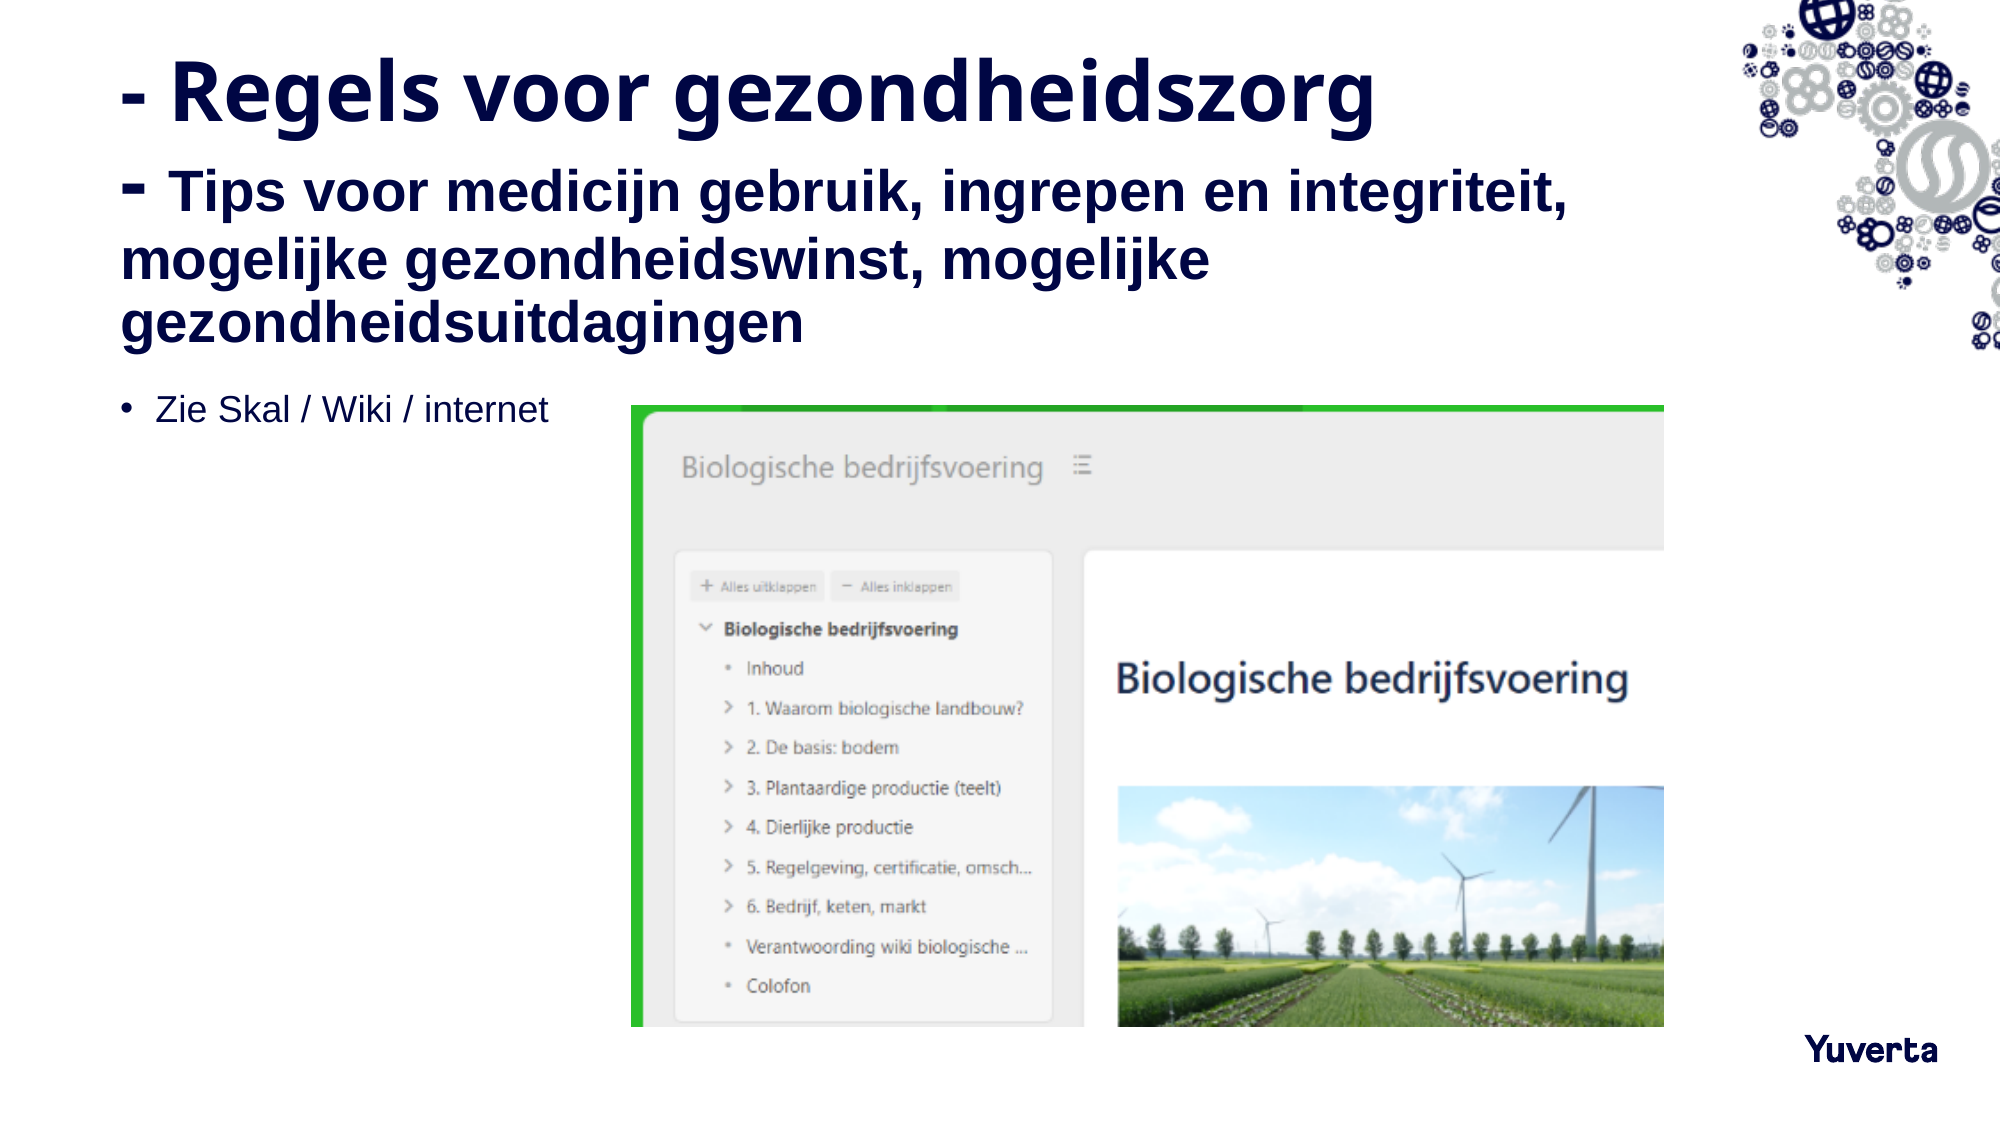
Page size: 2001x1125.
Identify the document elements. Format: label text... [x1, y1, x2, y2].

title - Regels voor gezondheidszorg - Tips voor medicijn gebruik, ingrepen en integriteit, mogelijke gezondheidswinst, mogelijke gezondheidsuitdagingen [120, 43, 1687, 150]
picture [0, 0, 2000, 1125]
list Zie Skal / Wiki / internet [120, 385, 853, 515]
